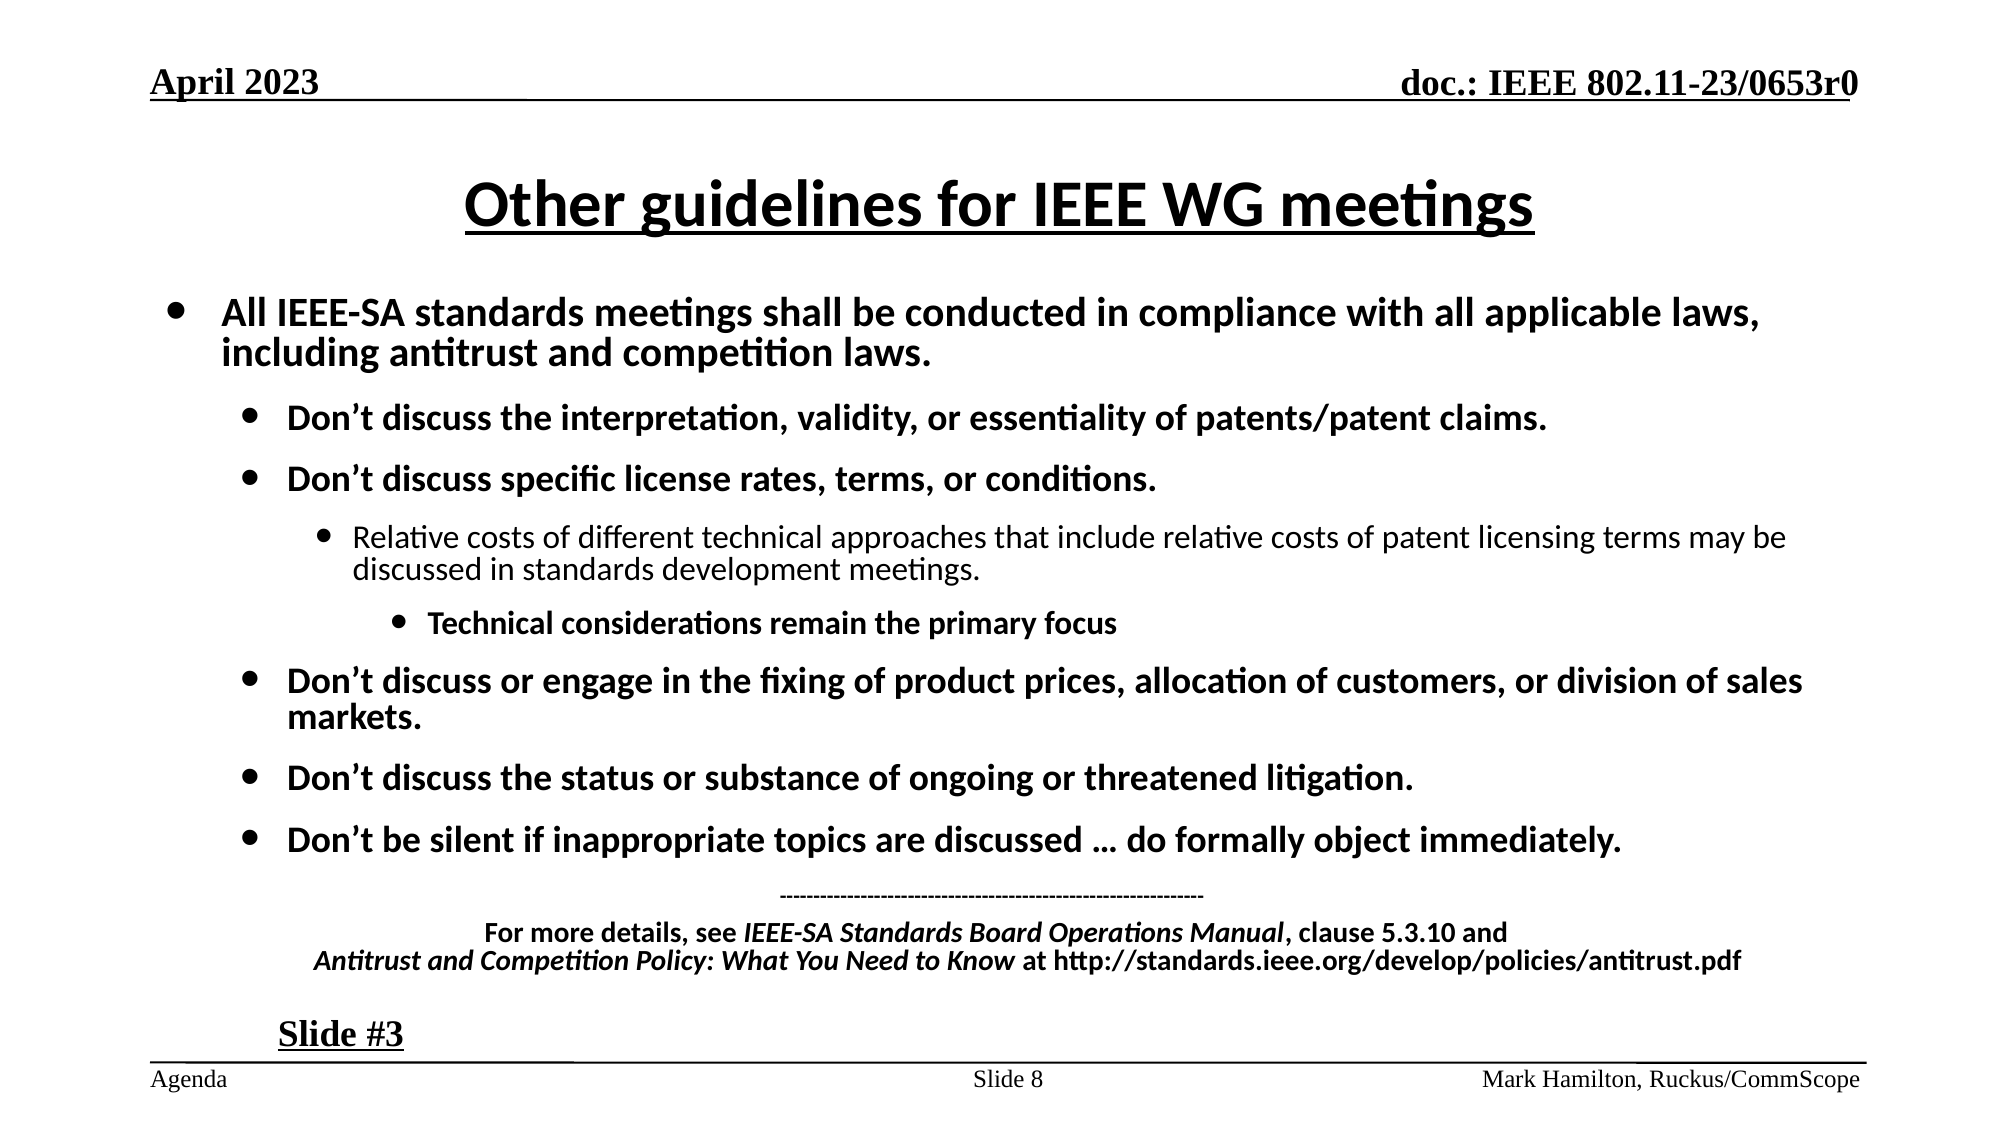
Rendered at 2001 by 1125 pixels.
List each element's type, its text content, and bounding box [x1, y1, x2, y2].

text_box Slide #3 [263, 1001, 420, 1062]
slide_number Slide 8 [950, 1061, 1067, 1123]
list All IEEE-SA standards meetings shall be conducted in compliance with all applicable laws, including antitrust and competition laws. Don’t discuss the interpretation, validity, or essentiality of patents/patent claims. Don’t discuss specific license rates, terms, or conditions. Relative costs of different technical approaches that include relative costs of patent licensing terms may be discussed in standards development meetings. Technical considerations remain the primary focus Don’t discuss or engage in the fixing of product prices, allocation of customers, or division of sales markets. Don’t discuss the status or substance of ongoing or threatened litigation. Don’t be silent if inappropriate topics are discussed … do formally object immediately. --------------------------------------------------------------- For more details, see IEEE-SA Standards Board Operations Manual, clause 5.3.10 and Antitrust and Competition Policy: What You Need to Know at http://standards.ieee.org/develop/policies/antitrust.pdf [149, 286, 1850, 1000]
title Other guidelines for IEEE WG meetings [149, 112, 1850, 286]
